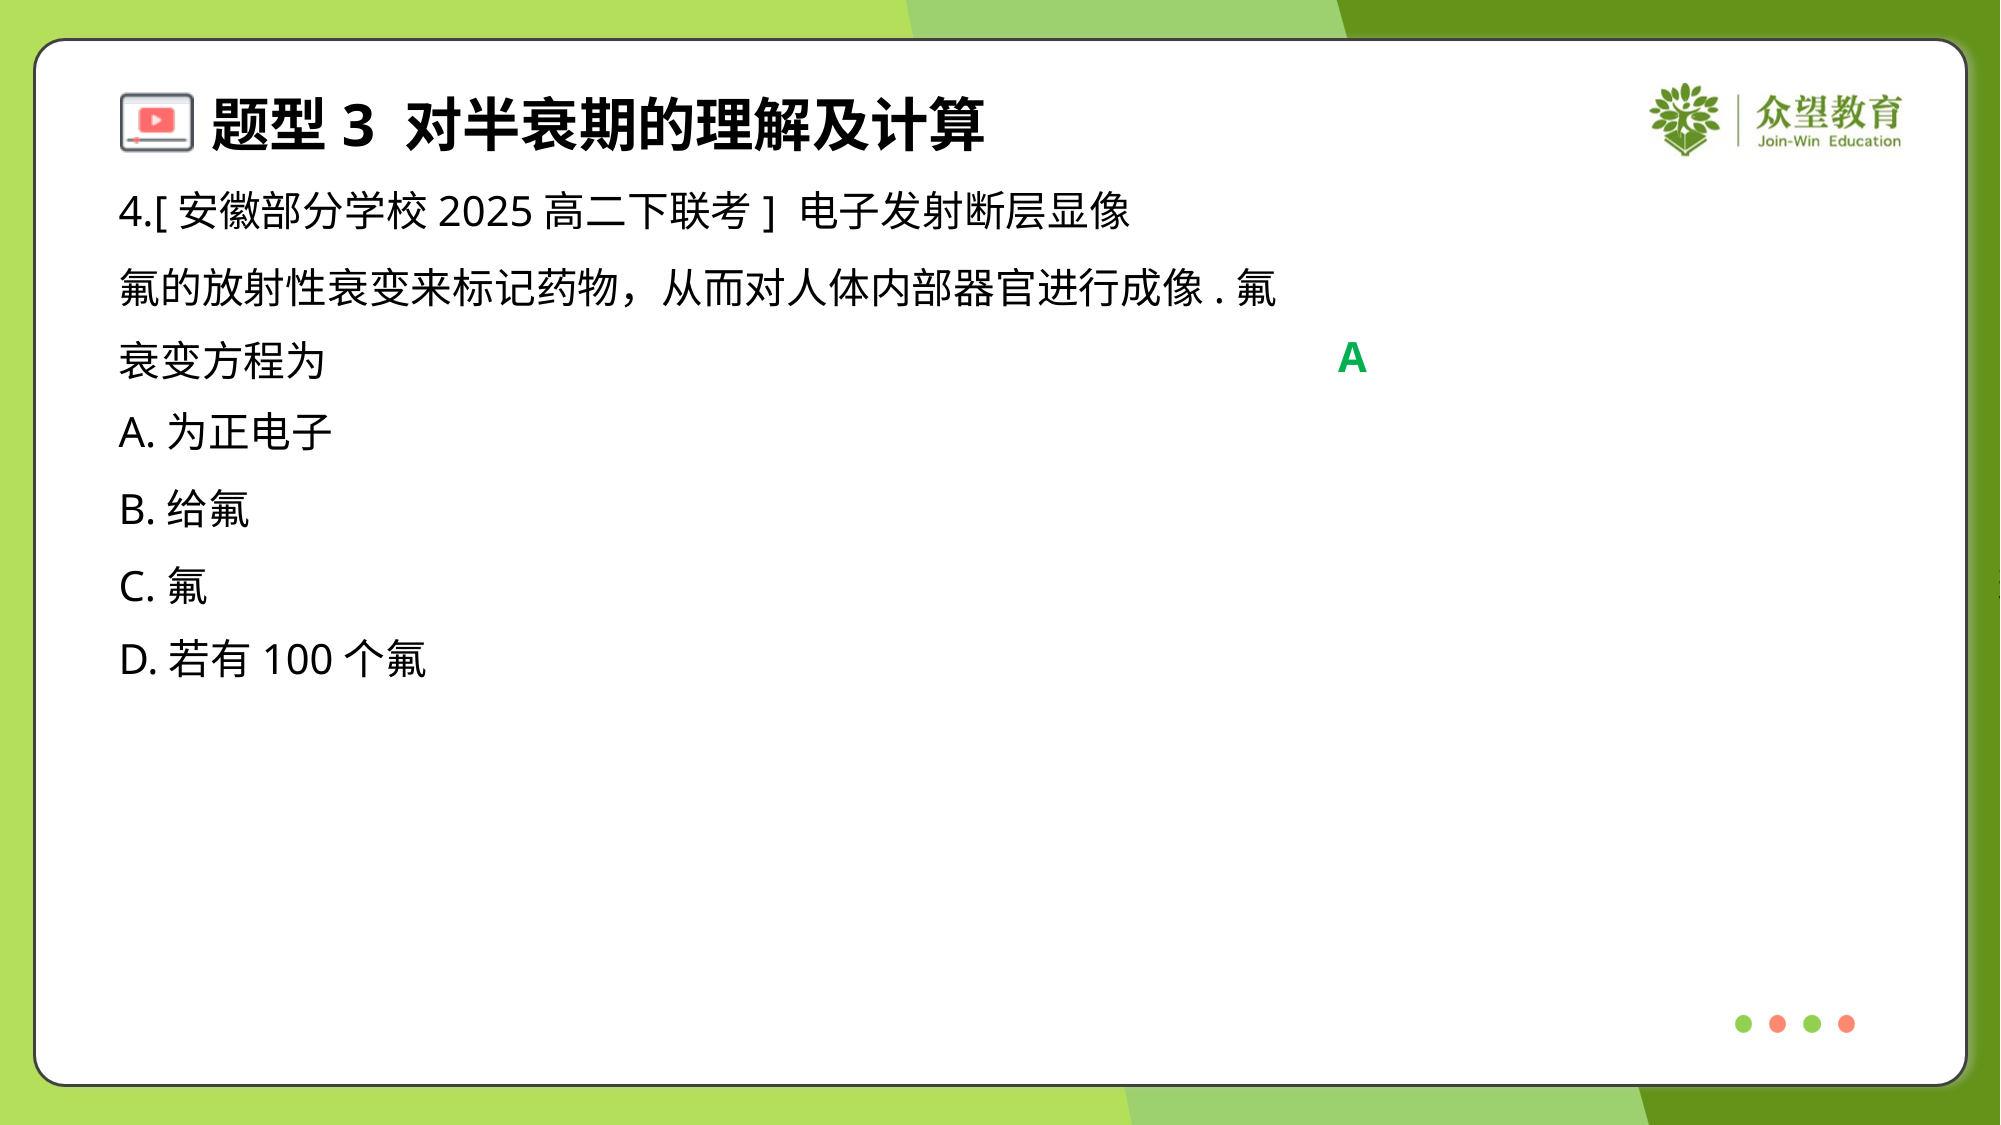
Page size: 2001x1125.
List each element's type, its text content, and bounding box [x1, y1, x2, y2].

text_box A [1321, 308, 1384, 374]
picture [0, 0, 2000, 1125]
